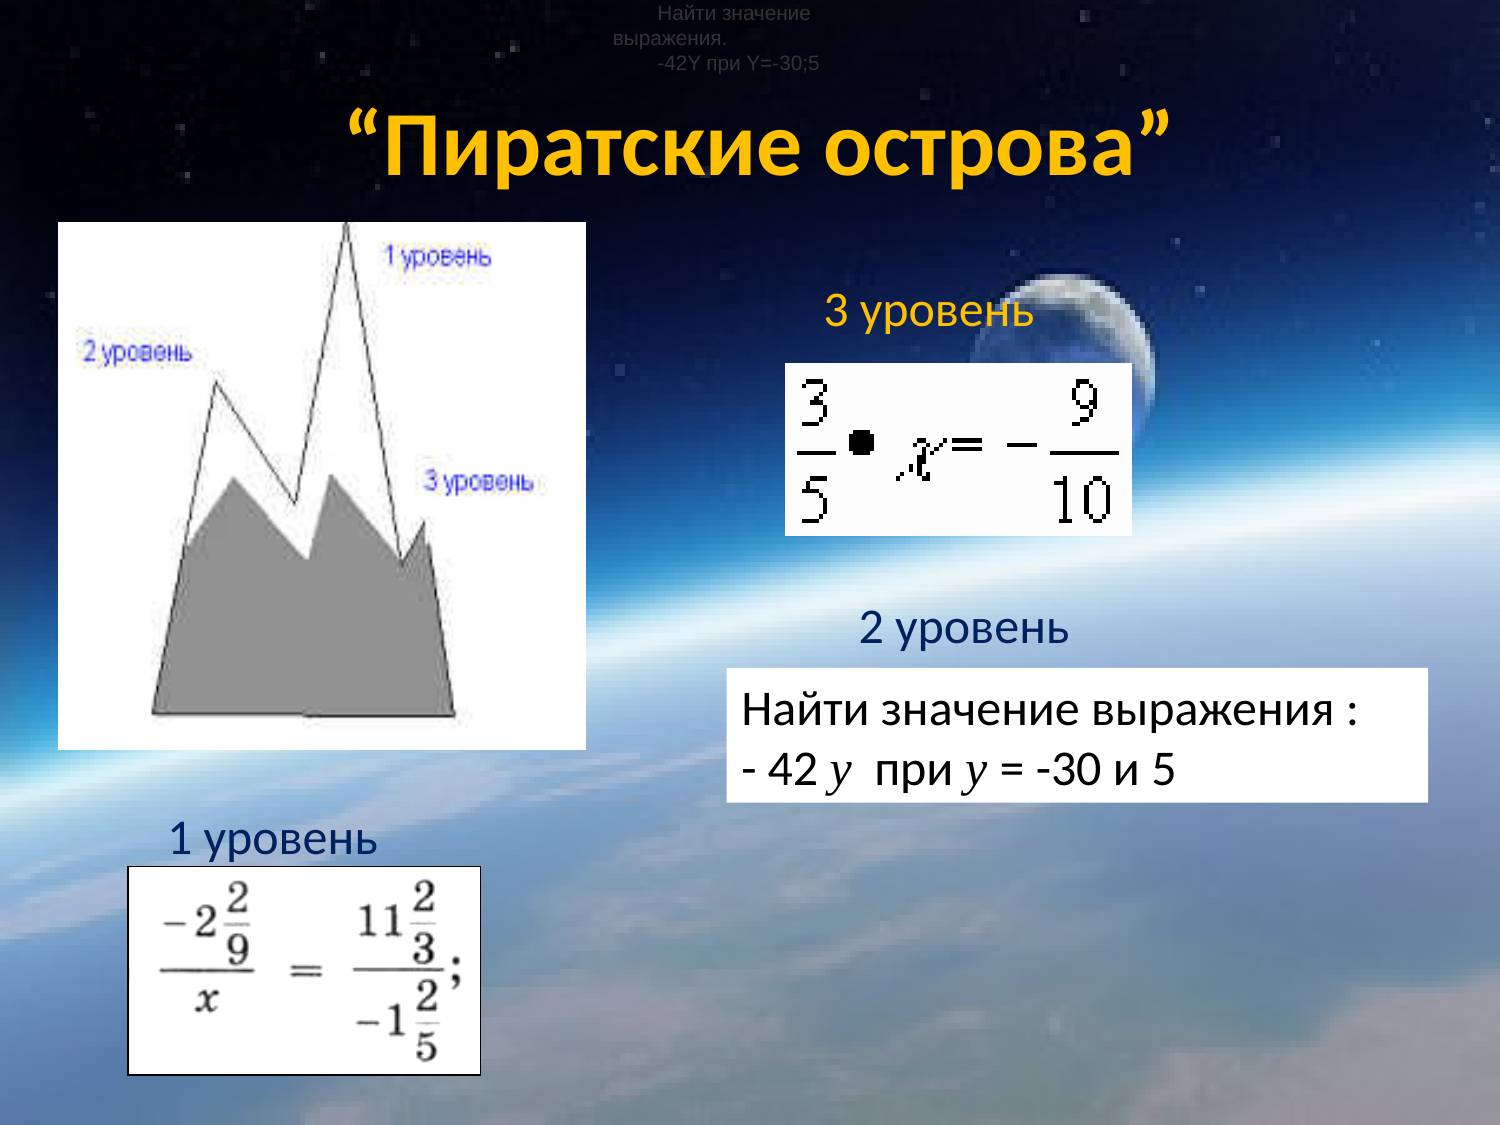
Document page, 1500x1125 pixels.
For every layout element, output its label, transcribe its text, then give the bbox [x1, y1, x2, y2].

text_box 1 уровень [152, 796, 469, 865]
text_box 2 уровень [843, 585, 1161, 661]
text_box Найти значение выражения. -42Y при Y=-30;5 [597, 5, 902, 70]
picture [0, 0, 1500, 1125]
title “Пиратские острова” [75, 45, 1425, 233]
text_box 3 уровень [808, 269, 1125, 345]
text_box Найти значение выражения : - 42 y при y = -30 и 5 [726, 667, 1429, 803]
